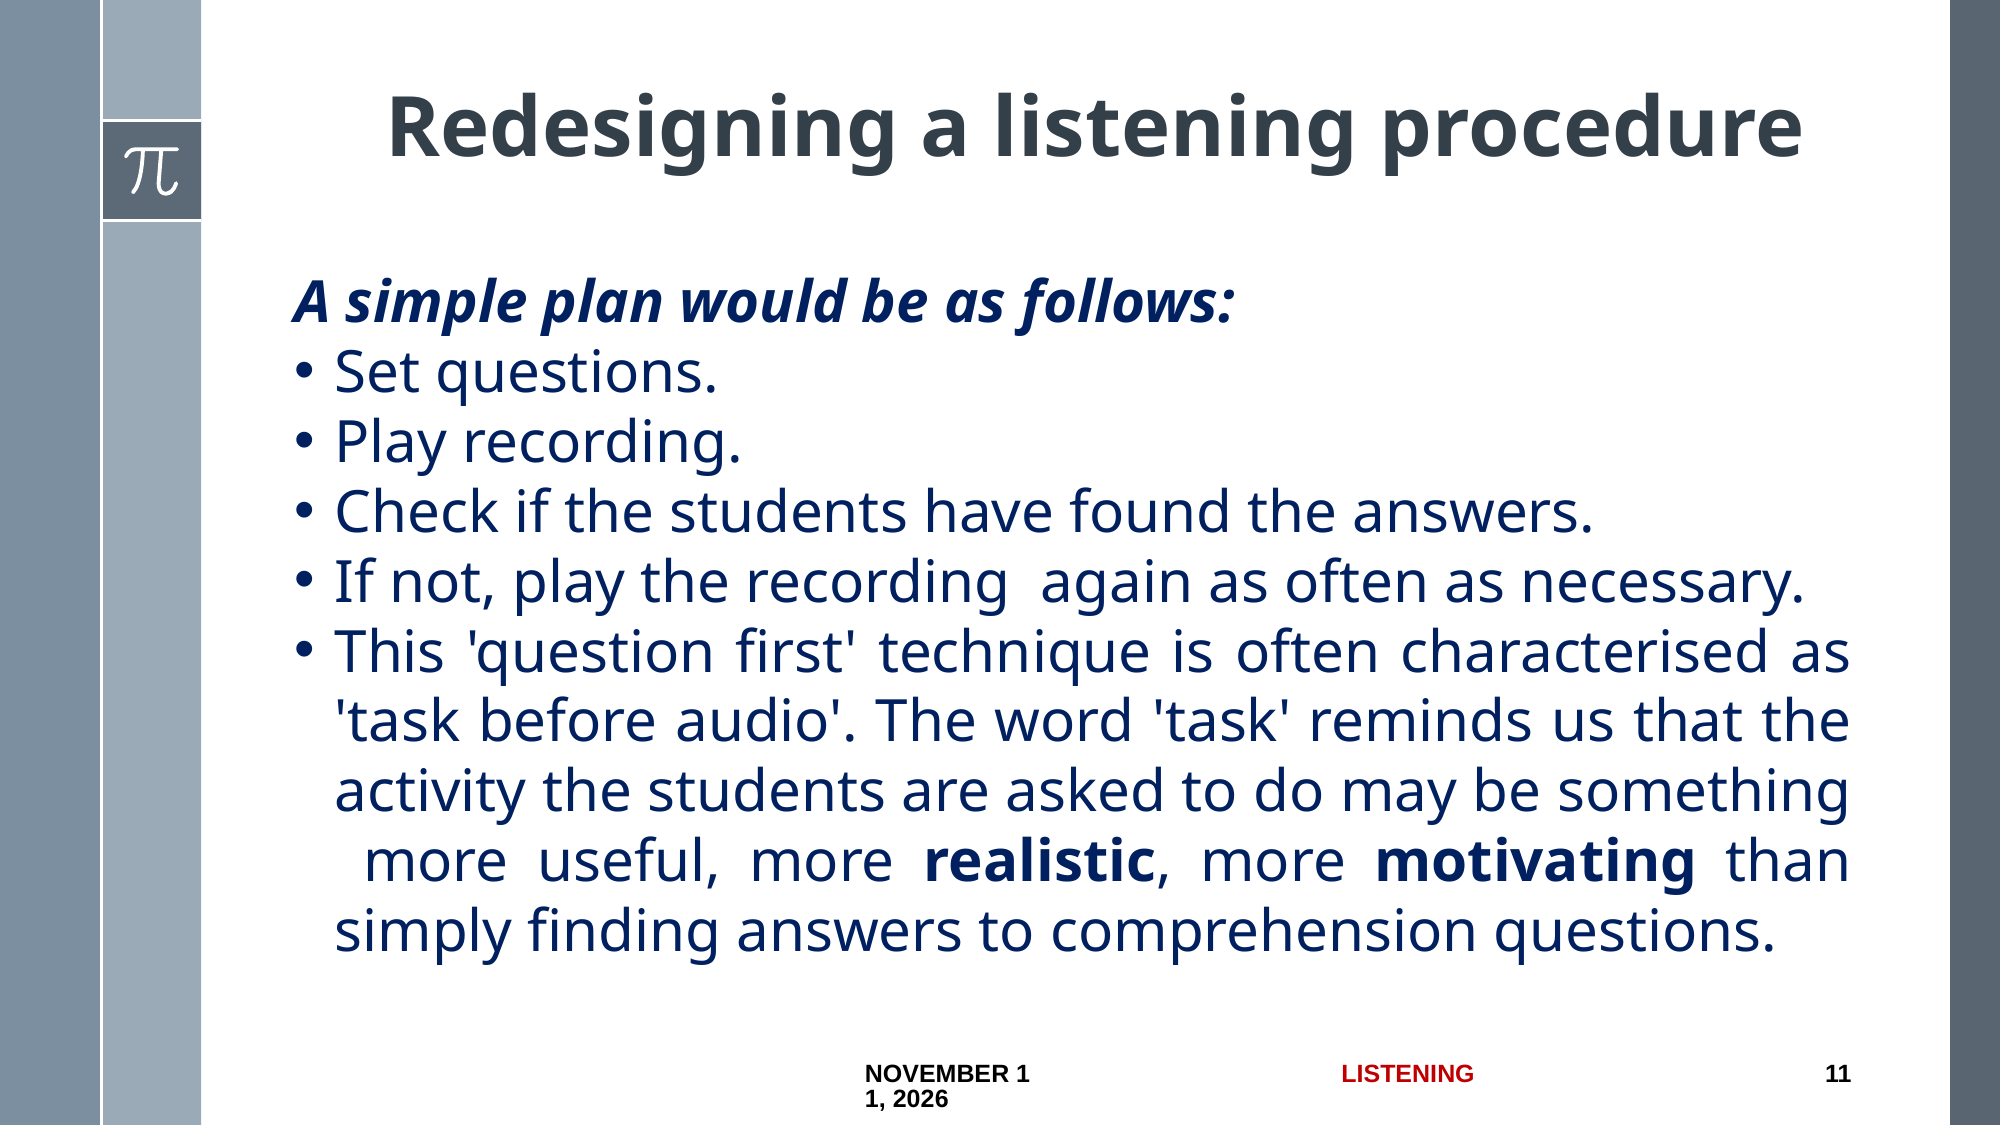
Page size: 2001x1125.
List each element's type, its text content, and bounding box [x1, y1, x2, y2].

slide_number 11 [1766, 1042, 1867, 1103]
list A simple plan would be as follows: Set questions. Play recording. Check if the students have found the answers. If not, play the recording again as often as necessary. This 'question first' technique is often characterised as 'task before audio'. The word 'task' reminds us that the activity the students are asked to do may be something more useful, more realistic, more motivating than simply finding answers to comprehension questions. [279, 257, 1867, 992]
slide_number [849, 1042, 1050, 1103]
footer Listening [1082, 1042, 1735, 1103]
title Redesigning a listening procedure [294, 32, 1877, 182]
